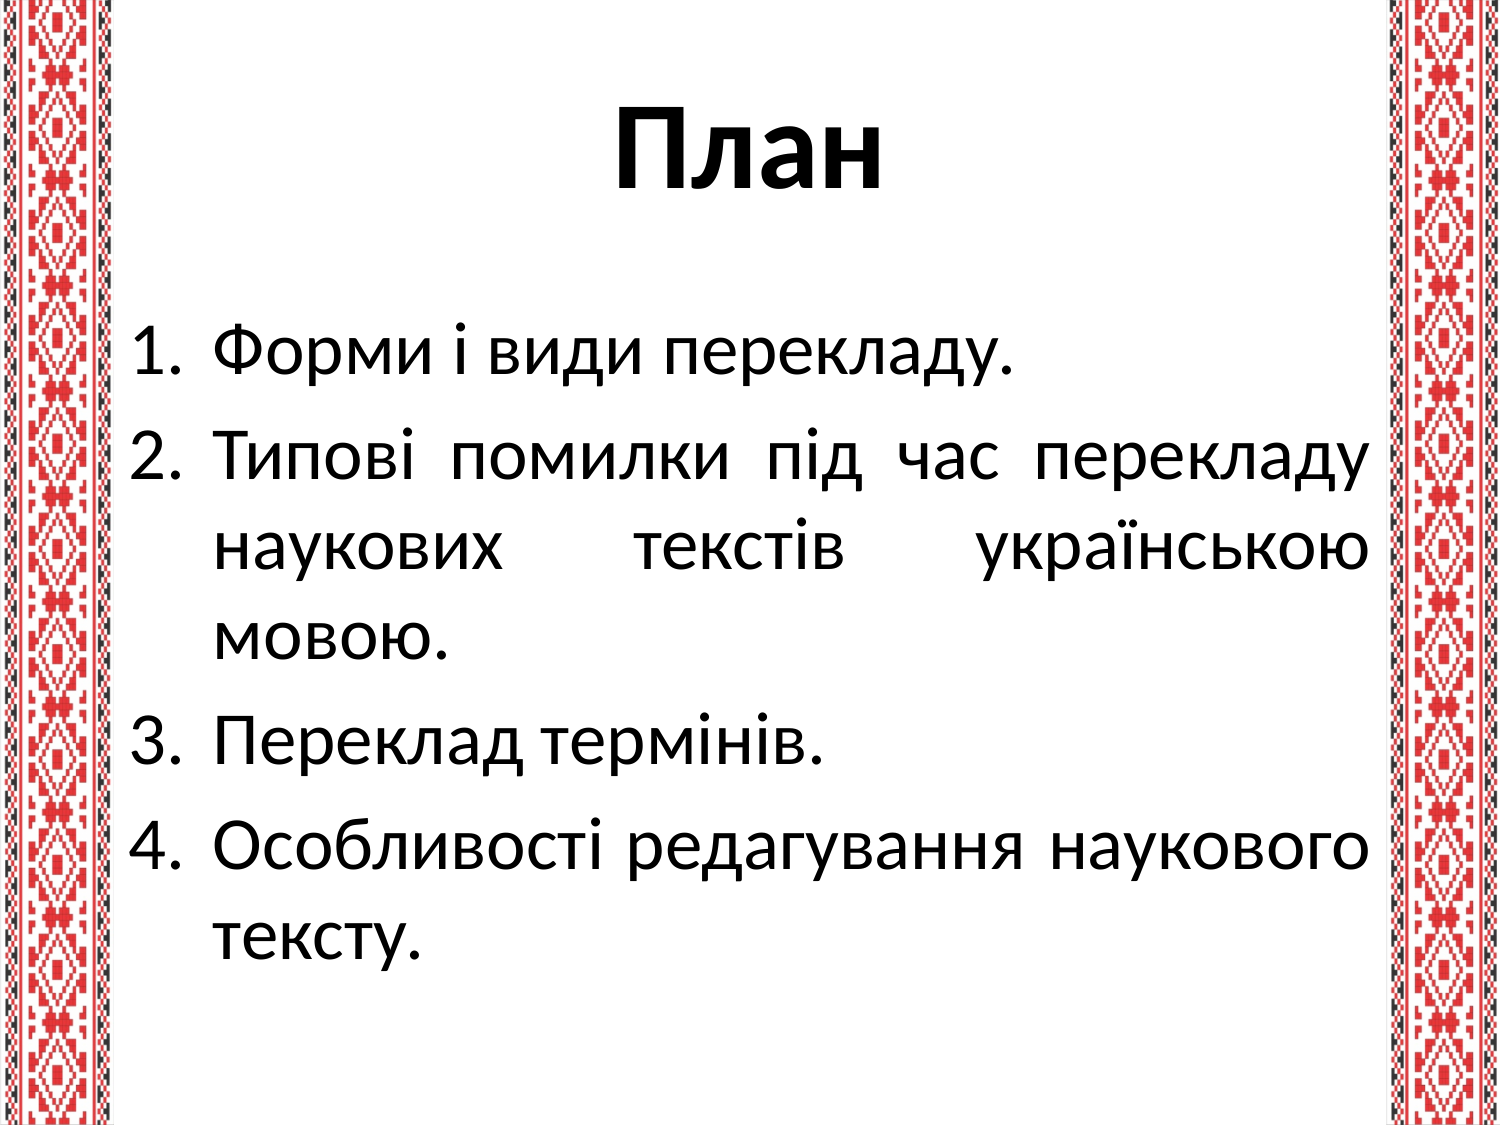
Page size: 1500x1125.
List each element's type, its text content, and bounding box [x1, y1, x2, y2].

picture [0, 1, 620, 1124]
title План [114, 45, 1386, 233]
list Форми і види перекладу. Типові помилки під час перекладу наукових текстів українською мовою. Переклад термінів. Особливості редагування наукового тексту. [114, 269, 1386, 1005]
picture [880, 1, 1500, 1124]
